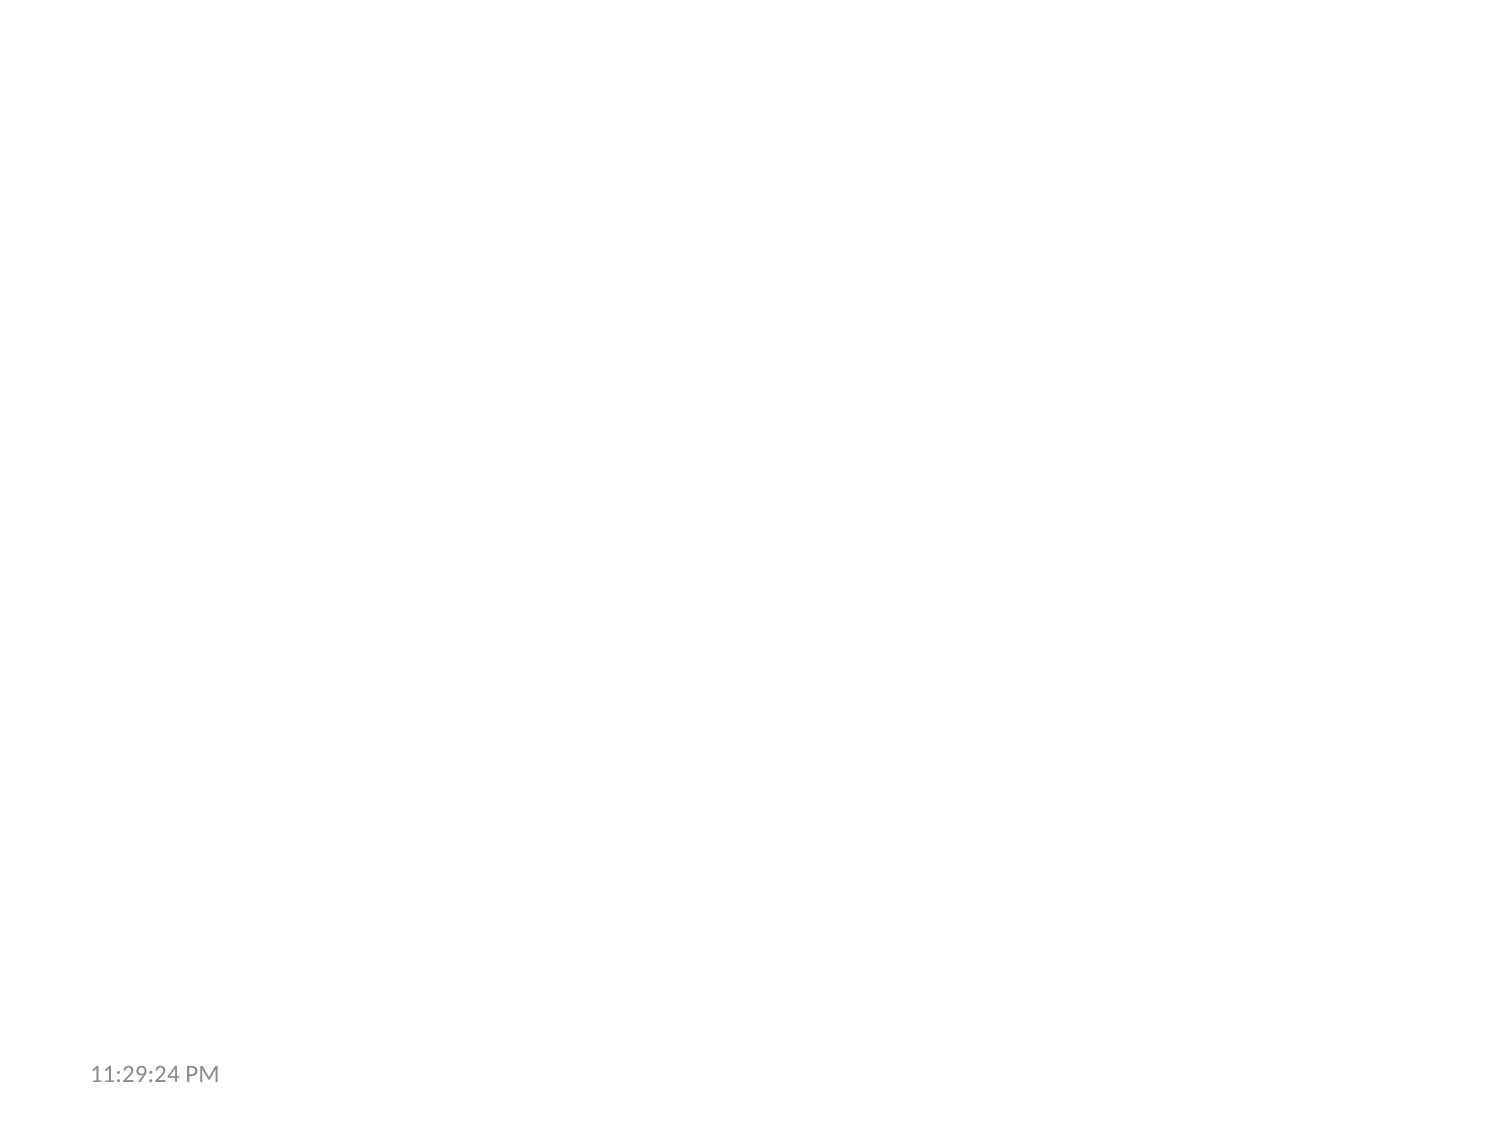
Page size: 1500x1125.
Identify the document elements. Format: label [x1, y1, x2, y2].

slide_number [75, 1042, 425, 1103]
